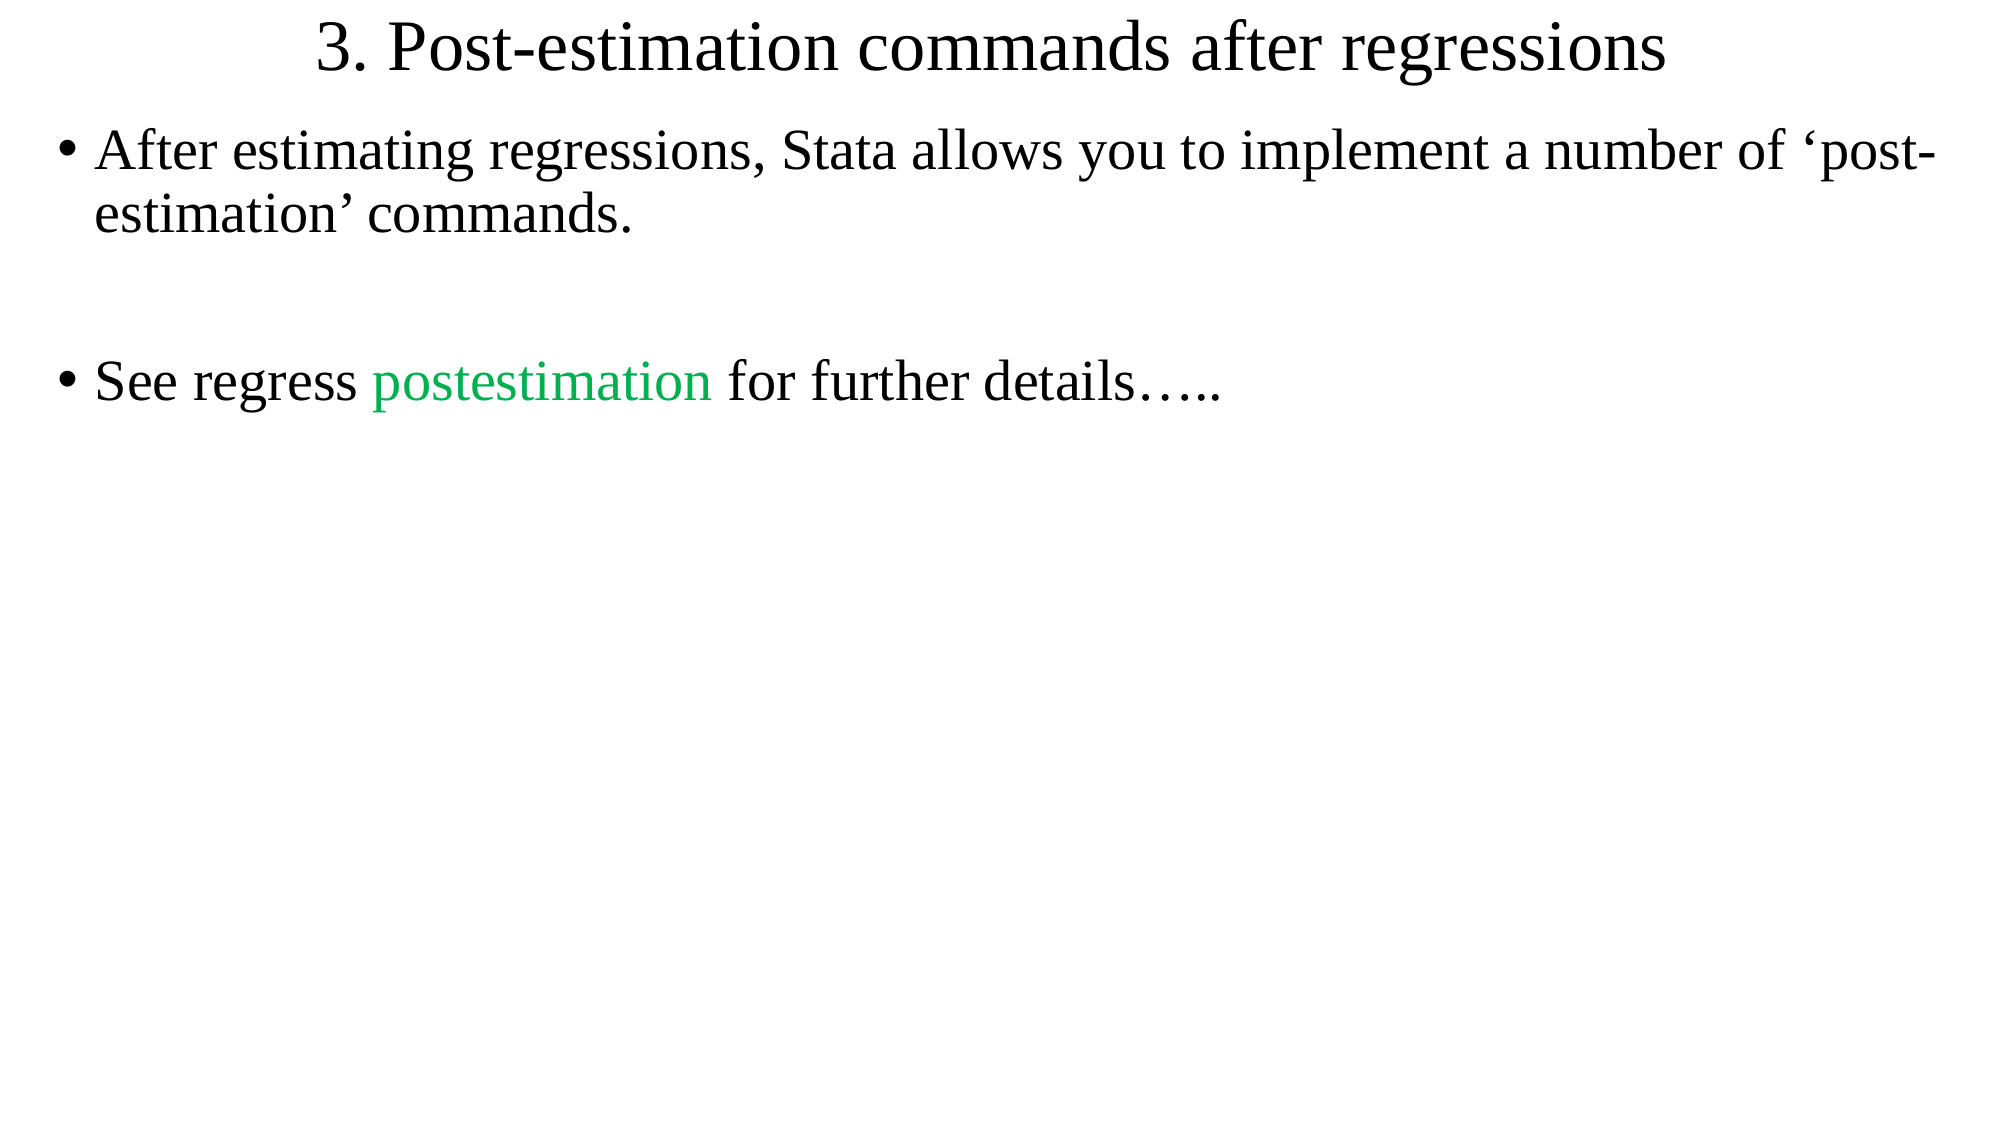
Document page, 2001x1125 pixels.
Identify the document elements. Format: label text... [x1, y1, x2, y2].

title 3. Post-estimation commands after regressions [121, 0, 1863, 95]
list After estimating regressions, Stata allows you to implement a number of ‘post-estimation’ commands. See regress postestimation for further details….. [42, 111, 1959, 1080]
